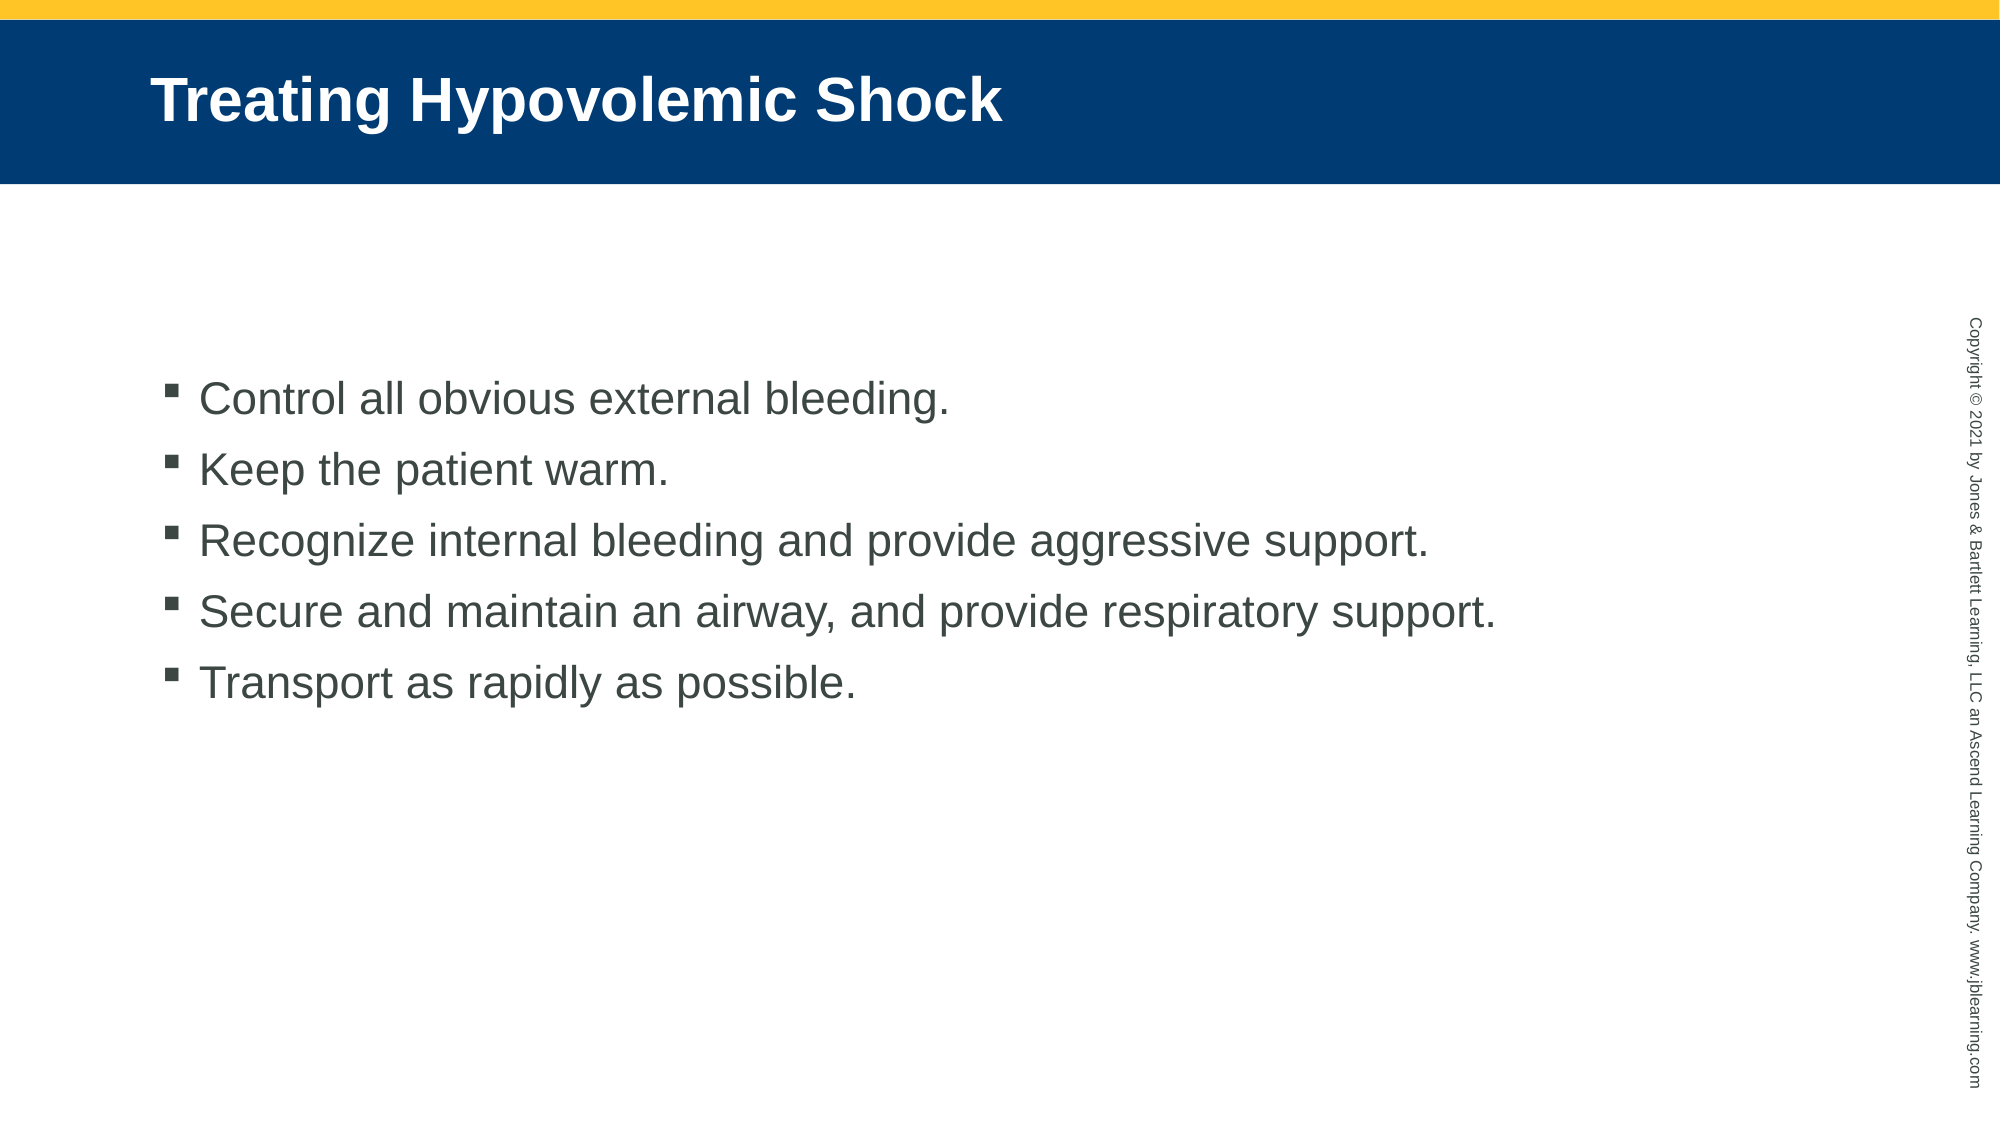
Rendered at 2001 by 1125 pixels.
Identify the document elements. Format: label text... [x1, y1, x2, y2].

title Treating Hypovolemic Shock [0, 19, 2000, 185]
list Control all obvious external bleeding. Keep the patient warm. Recognize internal bleeding and provide aggressive support. Secure and maintain an airway, and provide respiratory support. Transport as rapidly as possible. [146, 361, 1859, 1016]
